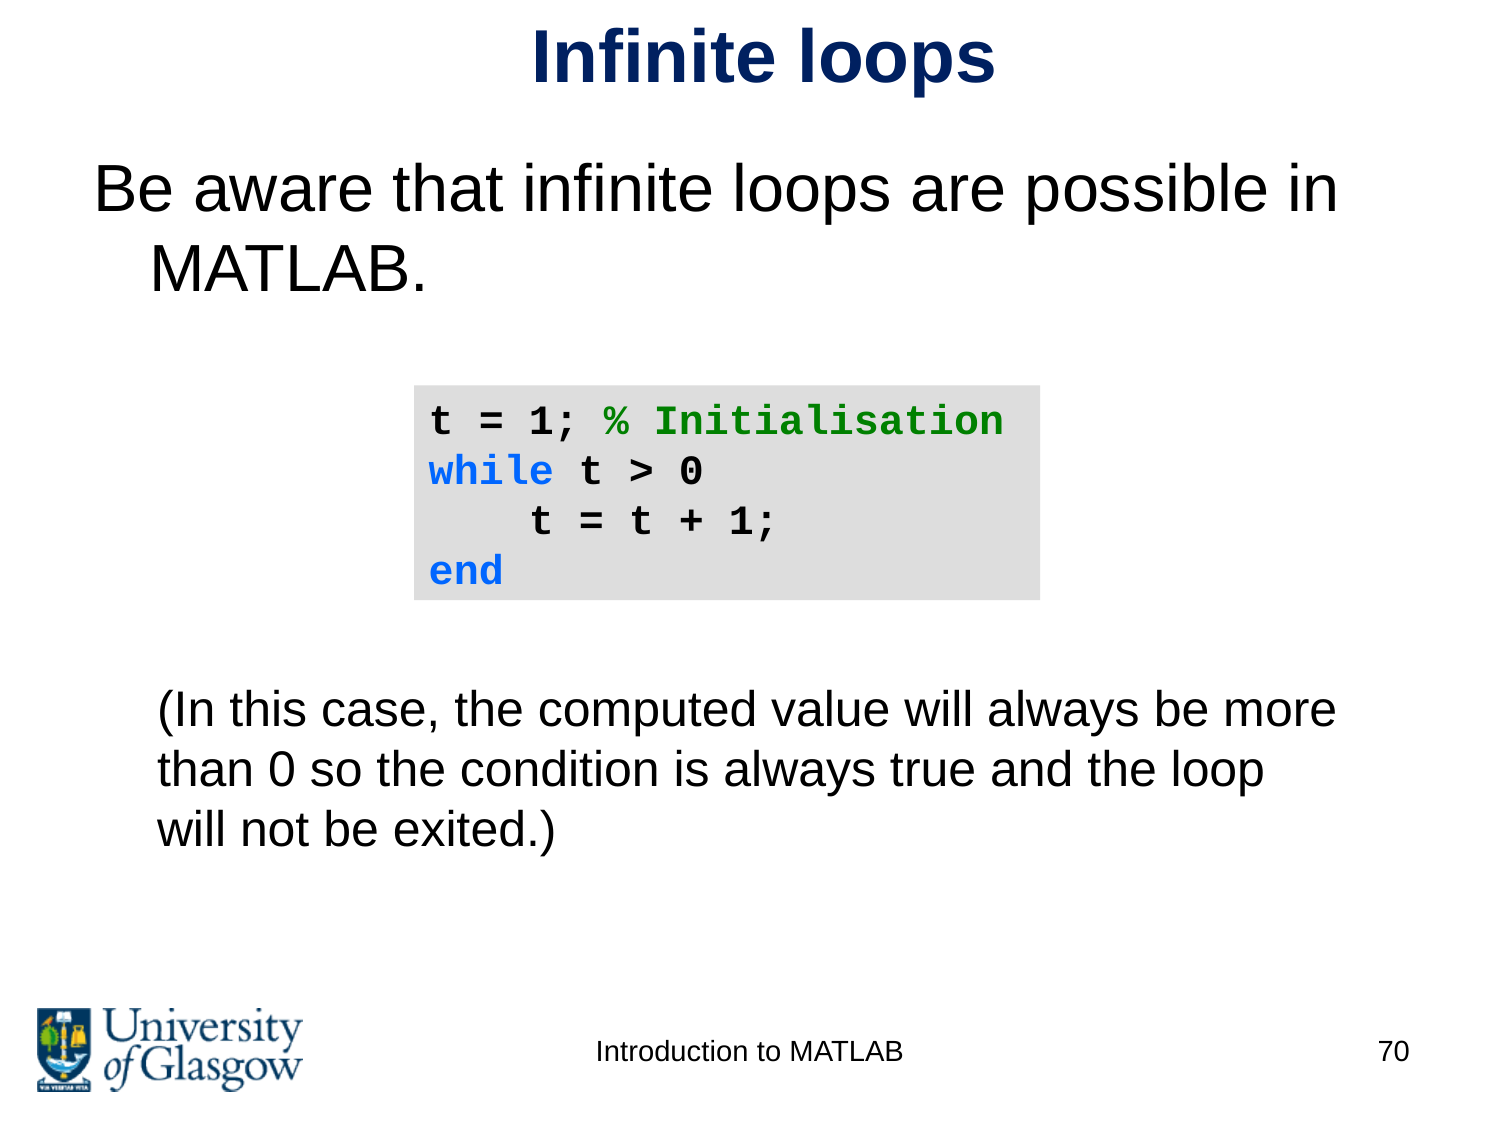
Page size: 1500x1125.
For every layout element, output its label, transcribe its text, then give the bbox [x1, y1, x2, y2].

text_box t = 1; % Initialisation while t > 0 t = t + 1; end [414, 385, 1041, 601]
footer Introduction to MATLAB [512, 1024, 988, 1103]
title Infinite loops [29, 0, 1500, 138]
picture [37, 1008, 303, 1092]
slide_number 70 [1074, 1024, 1425, 1103]
list Be aware that infinite loops are possible in MATLAB. [78, 137, 1429, 409]
text_box (In this case, the computed value will always be more than 0 so the condition is always true and the loop will not be exited.) [142, 668, 1359, 864]
